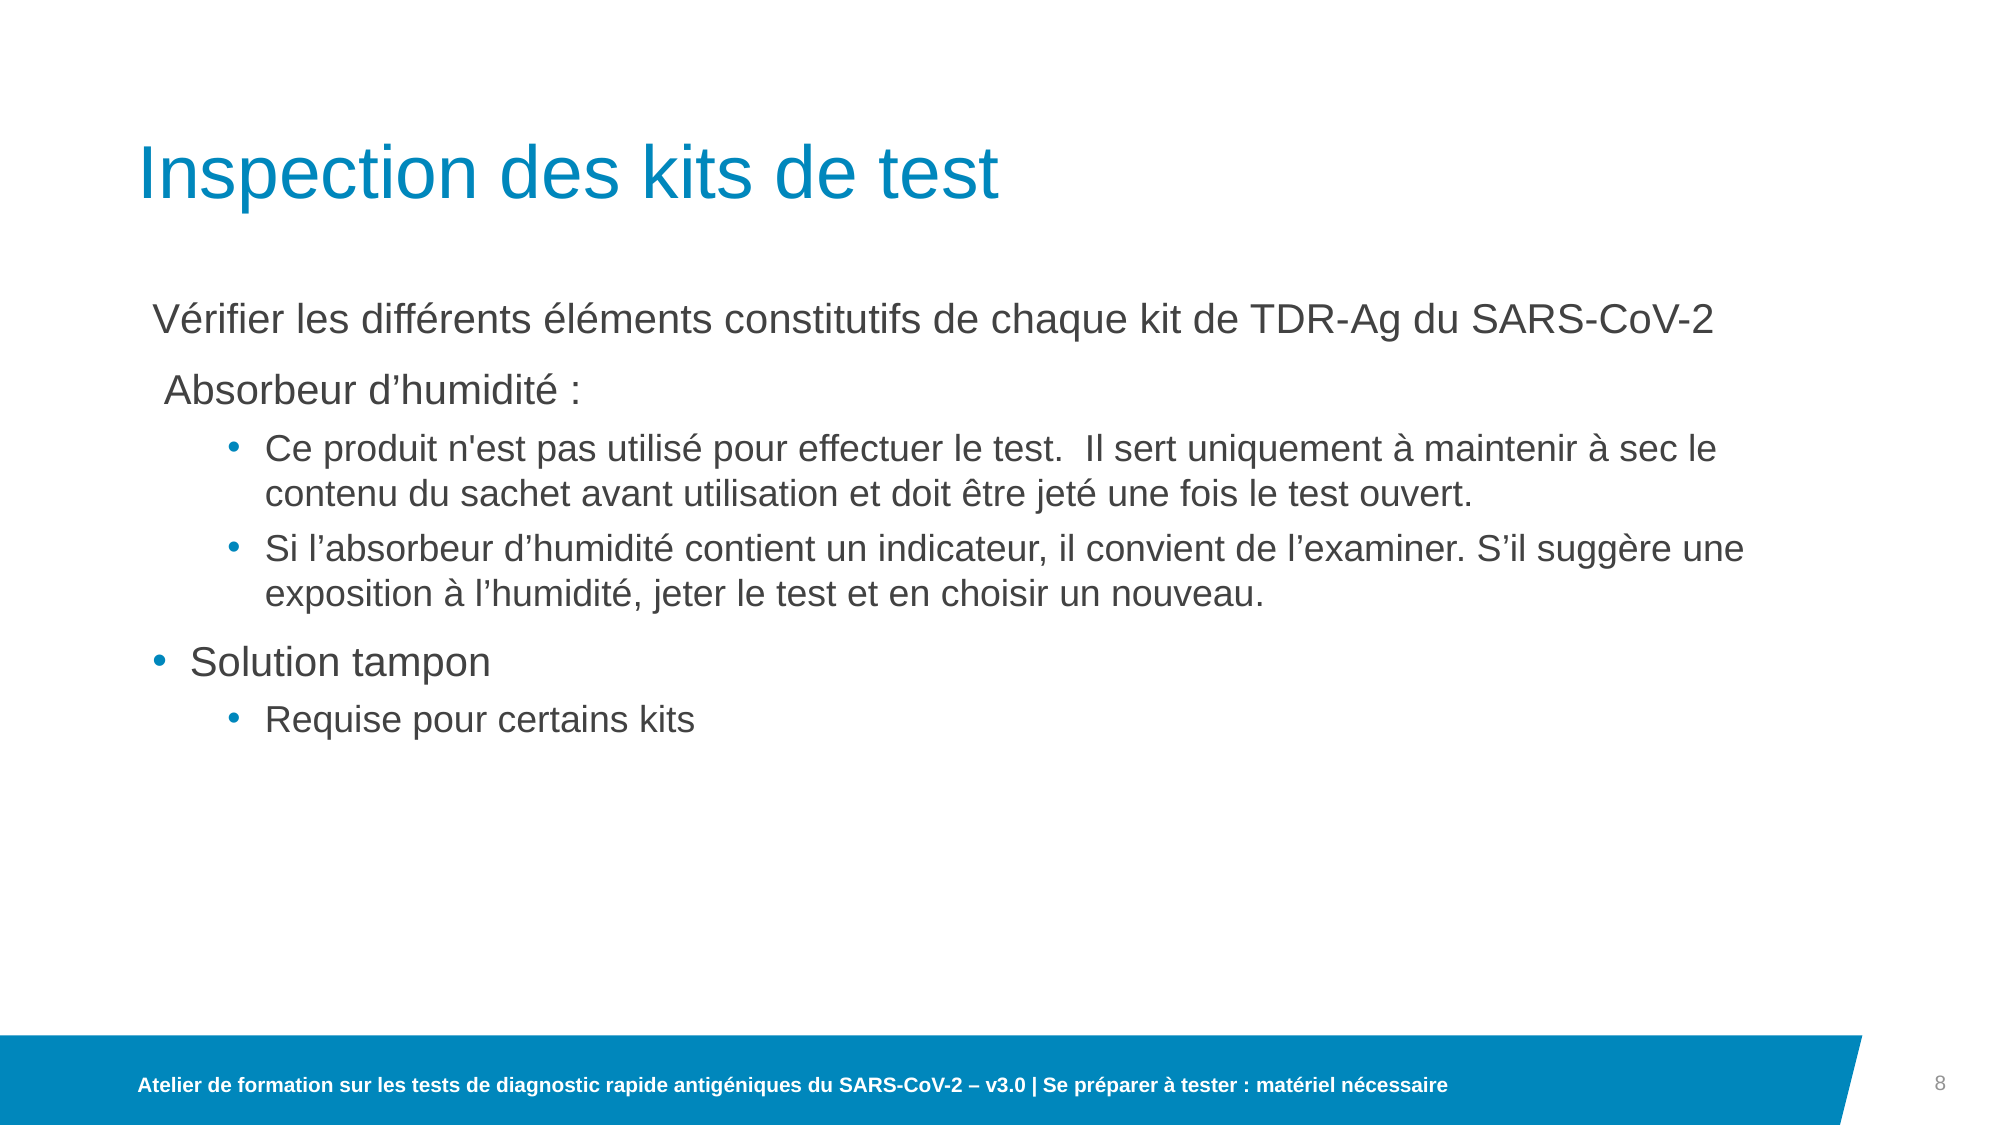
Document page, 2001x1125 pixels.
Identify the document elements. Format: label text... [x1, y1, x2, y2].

slide_number 8 [1862, 1035, 1947, 1125]
footer Atelier de formation sur les tests de diagnostic rapide antigéniques du SARS-CoV-2 – v3.0 | Se préparer à tester : matériel nécessaire [137, 1042, 1536, 1125]
title Inspection des kits de test [137, 59, 1863, 215]
list Vérifier les différents éléments constitutifs de chaque kit de TDR-Ag du SARS-CoV-2 Absorbeur d’humidité : Ce produit n'est pas utilisé pour effectuer le test. Il sert uniquement à maintenir à sec le contenu du sachet avant utilisation et doit être jeté une fois le test ouvert. Si l’absorbeur d’humidité contient un indicateur, il convient de l’examiner. S’il suggère une exposition à l’humidité, jeter le test et en choisir un nouveau. Solution tampon Requise pour certains kits [137, 284, 1863, 1014]
